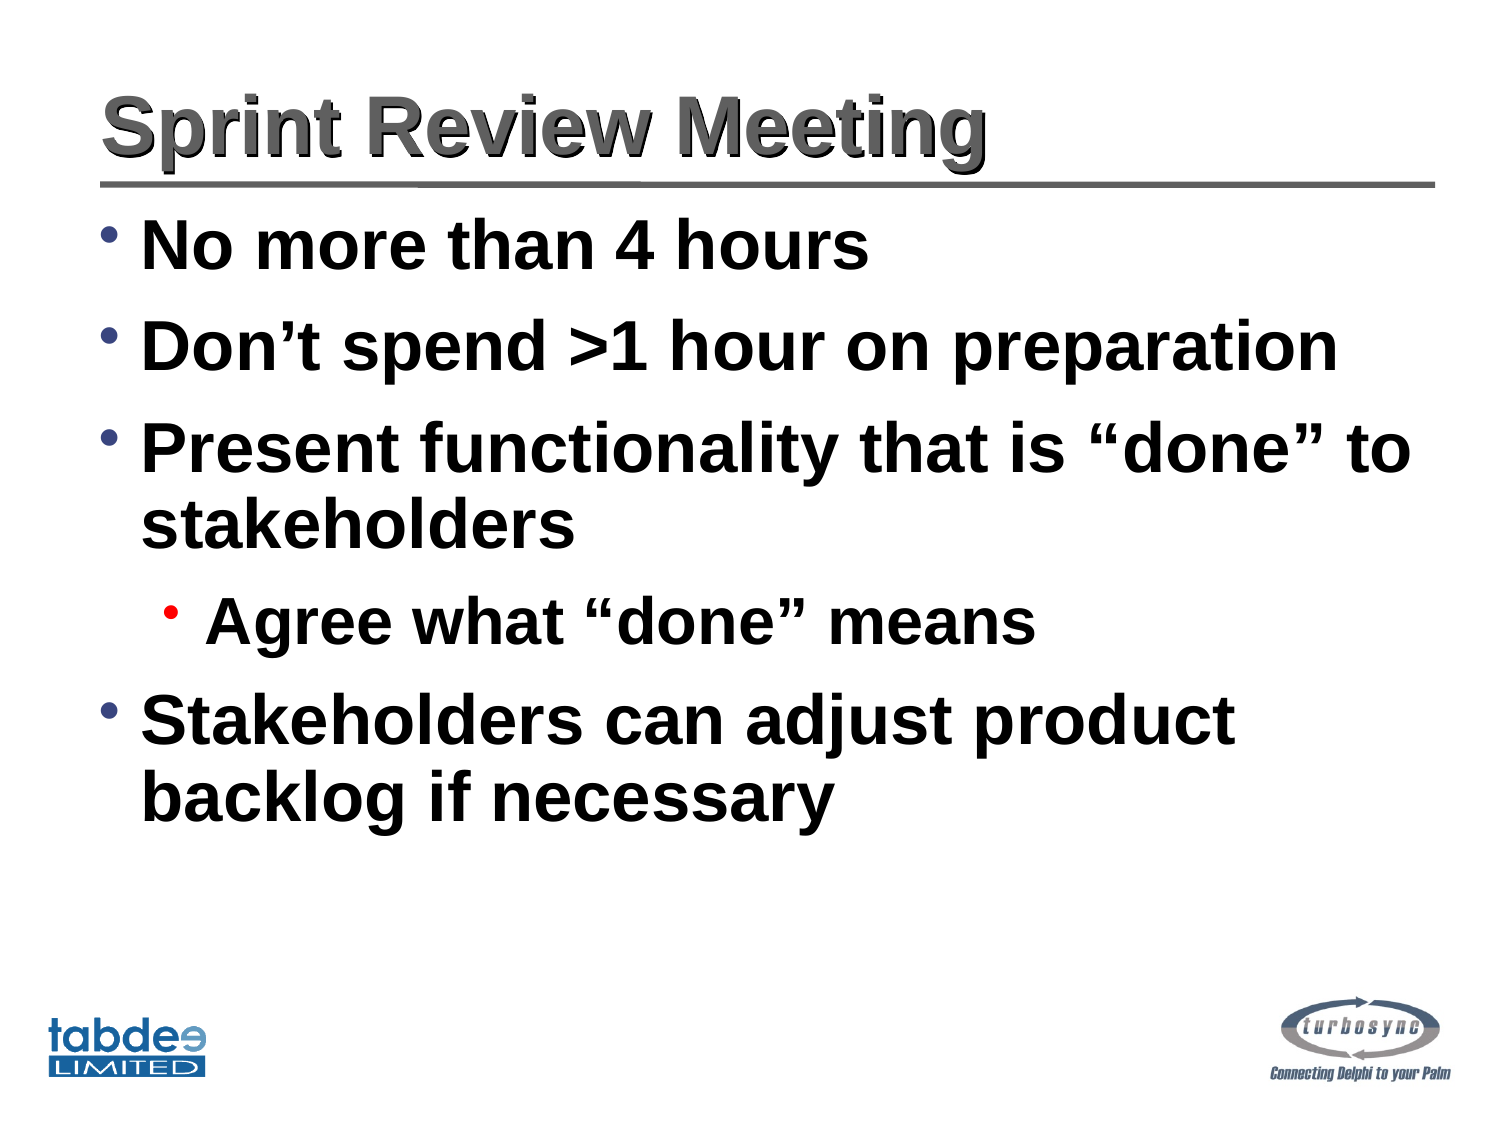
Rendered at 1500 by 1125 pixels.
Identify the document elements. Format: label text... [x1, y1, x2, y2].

title Sprint Review Meeting [100, 85, 1437, 173]
picture [29, 999, 230, 1092]
picture [1257, 987, 1459, 1094]
list No more than 4 hours Don’t spend >1 hour on preparation Present functionality that is “done” to stakeholders Agree what “done” means Stakeholders can adjust product backlog if necessary [97, 208, 1435, 971]
